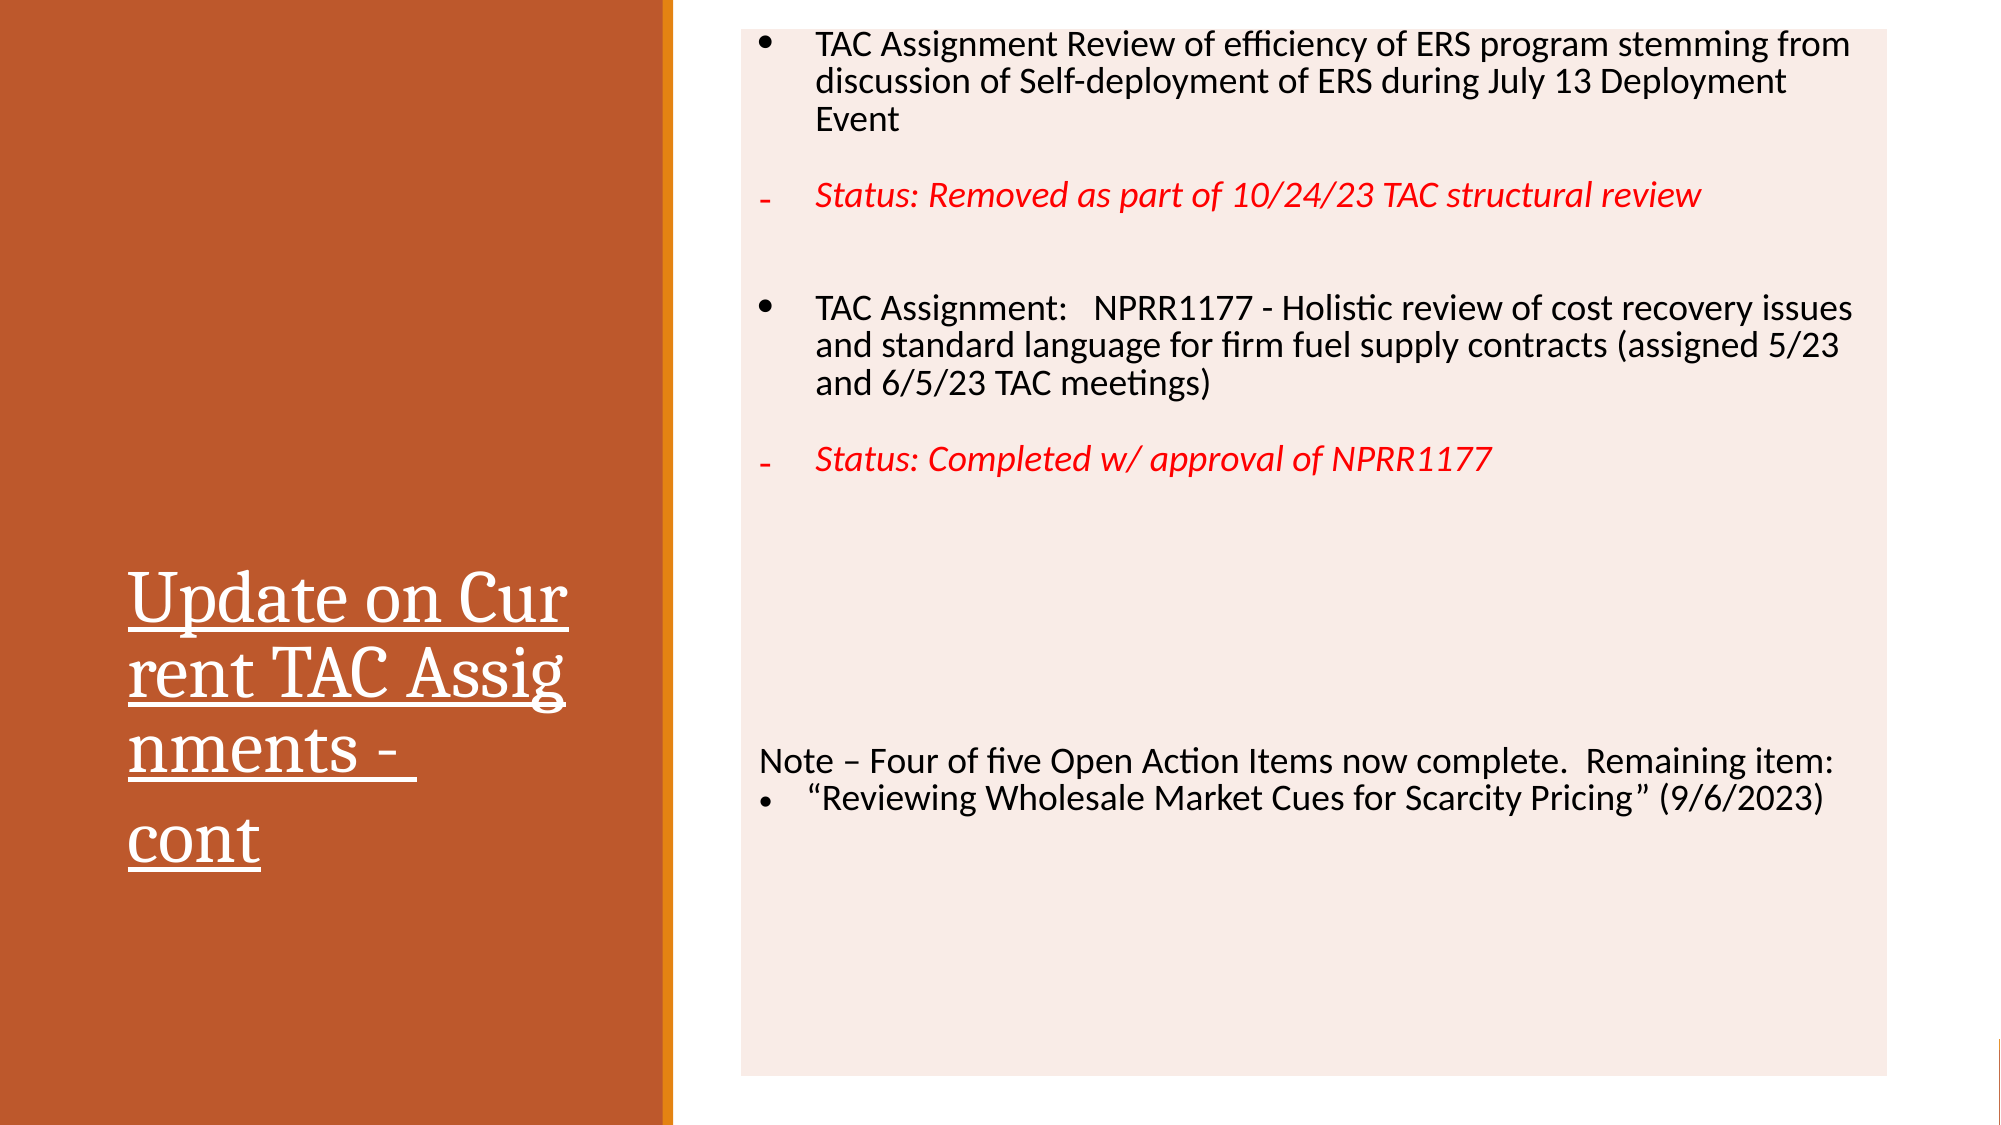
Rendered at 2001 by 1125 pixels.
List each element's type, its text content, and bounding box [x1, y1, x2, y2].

table_header TAC Assignment Review of efficiency of ERS program stemming from discussion of Self-deployment of ERS during July 13 Deployment Event Status: Removed as part of 10/24/23 TAC structural review TAC Assignment: NPRR1177 - Holistic review of cost recovery issues and standard language for firm fuel supply contracts (assigned 5/23 and 6/5/23 TAC meetings) Status: Completed w/ approval of NPRR1177 Note – Four of five Open Action Items now complete. Remaining item: “Reviewing Wholesale Market Cues for Scarcity Pricing” (9/6/2023) [741, 29, 1887, 1076]
text_box [678, 0, 2000, 1125]
text_box [658, 0, 678, 1125]
text_box [0, 0, 658, 1125]
title Update on Current TAC Assignments - cont [79, 389, 586, 736]
